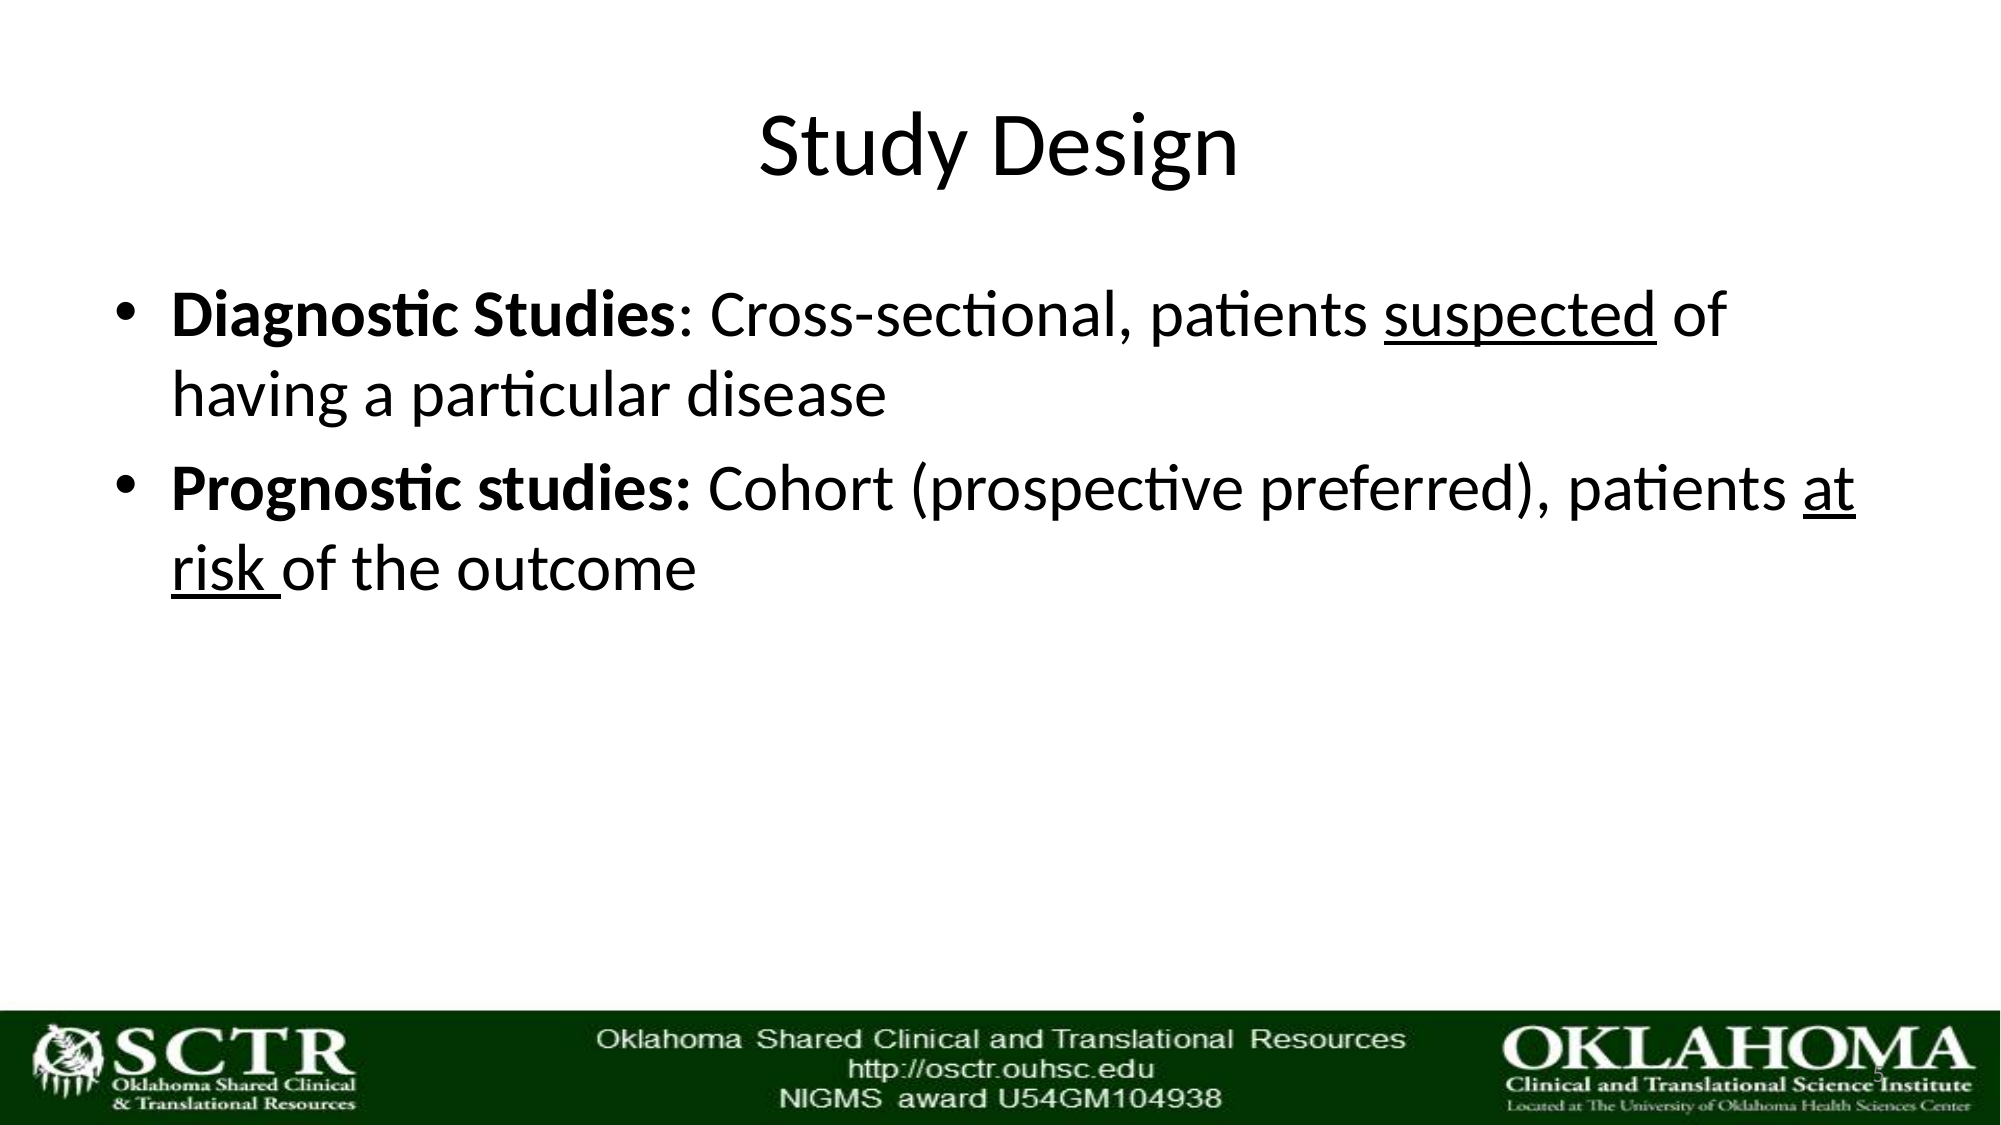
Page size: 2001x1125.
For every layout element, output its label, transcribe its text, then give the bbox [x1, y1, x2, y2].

list Diagnostic Studies: Cross-sectional, patients suspected of having a particular disease Prognostic studies: Cohort (prospective preferred), patients at risk of the outcome [99, 262, 1900, 1005]
picture [0, 0, 2001, 1125]
title Study Design [99, 45, 1900, 233]
slide_number 5 [1433, 1042, 1900, 1103]
